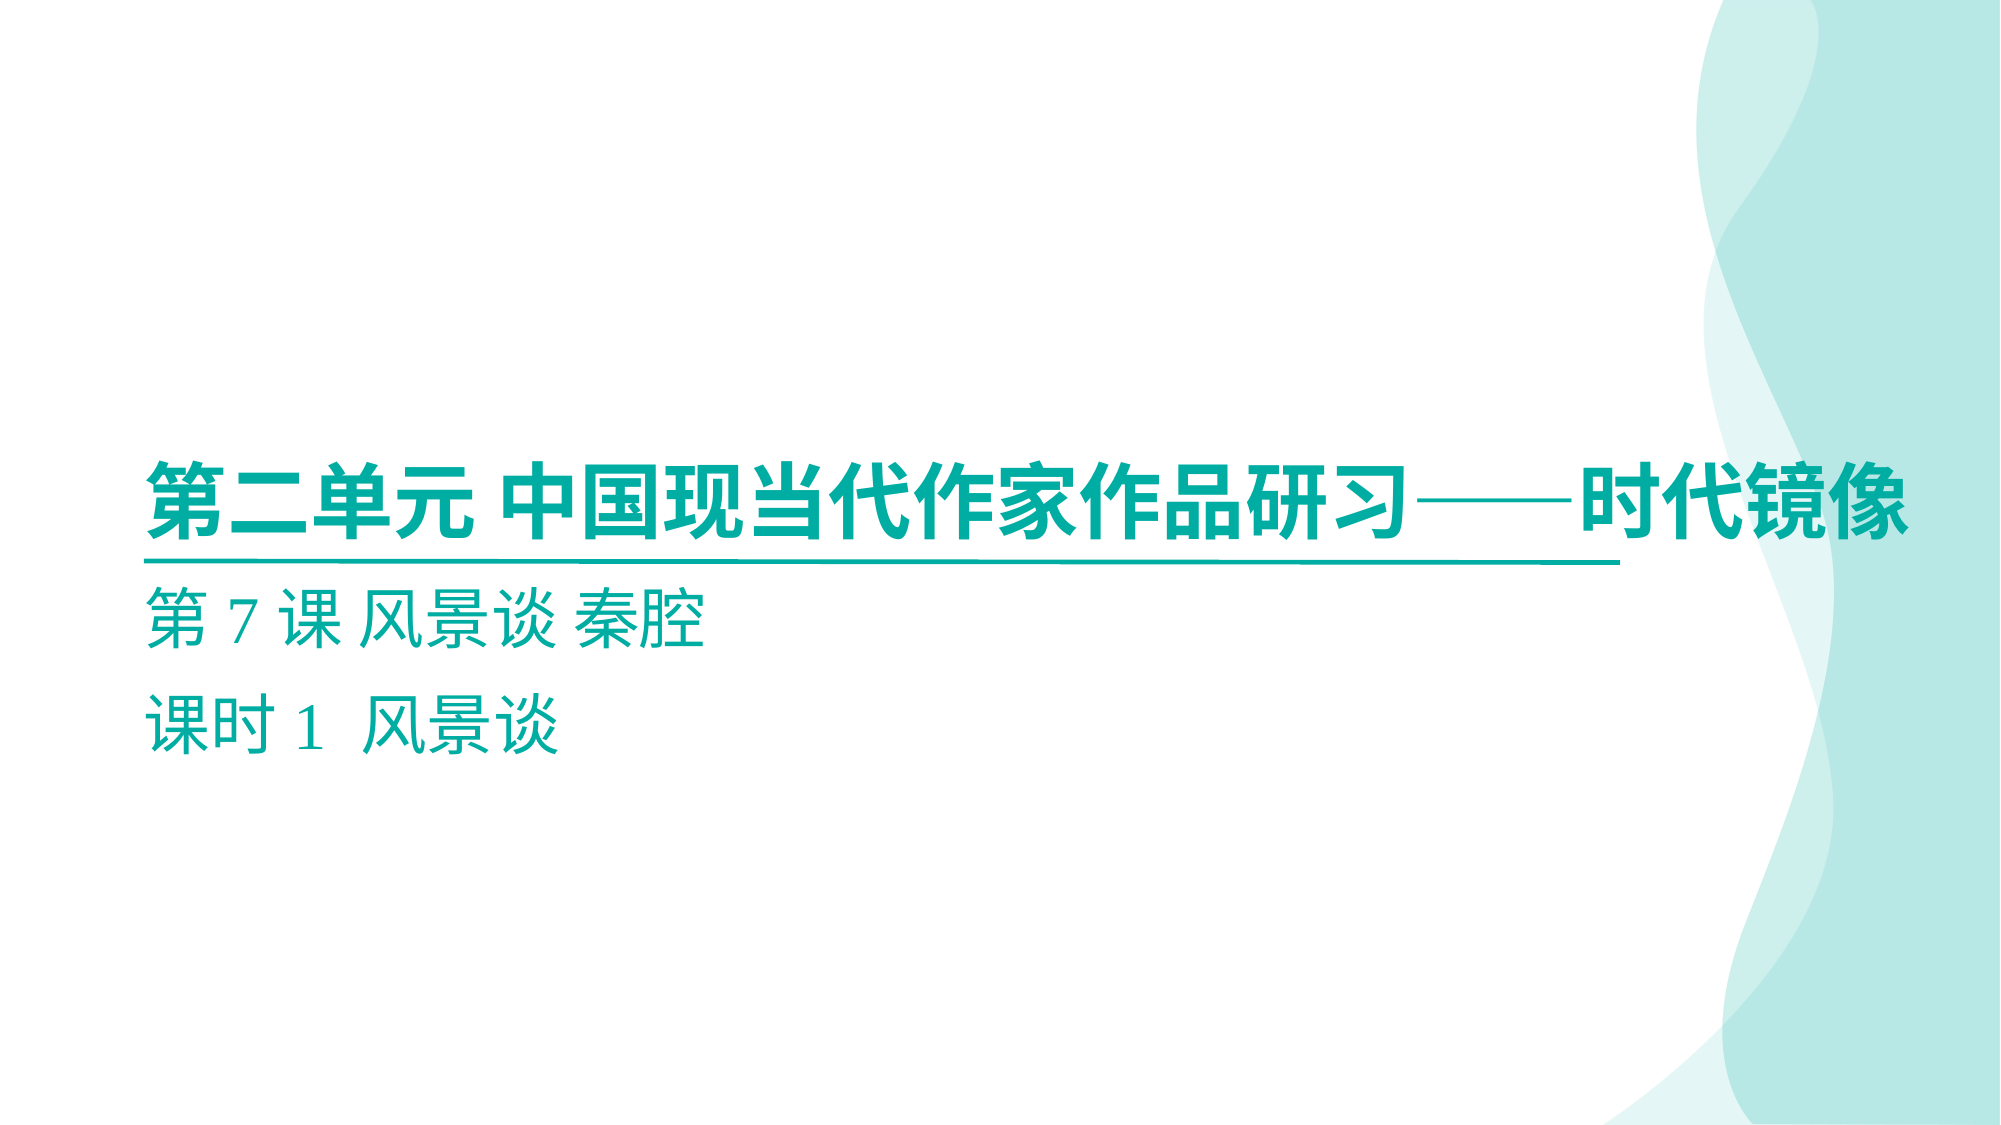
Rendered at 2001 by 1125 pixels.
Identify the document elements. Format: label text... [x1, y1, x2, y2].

picture [0, 0, 2000, 1125]
text_box 第二单元 中国现当代作家作品研习——时代镜像 [143, 430, 1976, 549]
text_box 课时1 风景谈 [143, 679, 1946, 847]
